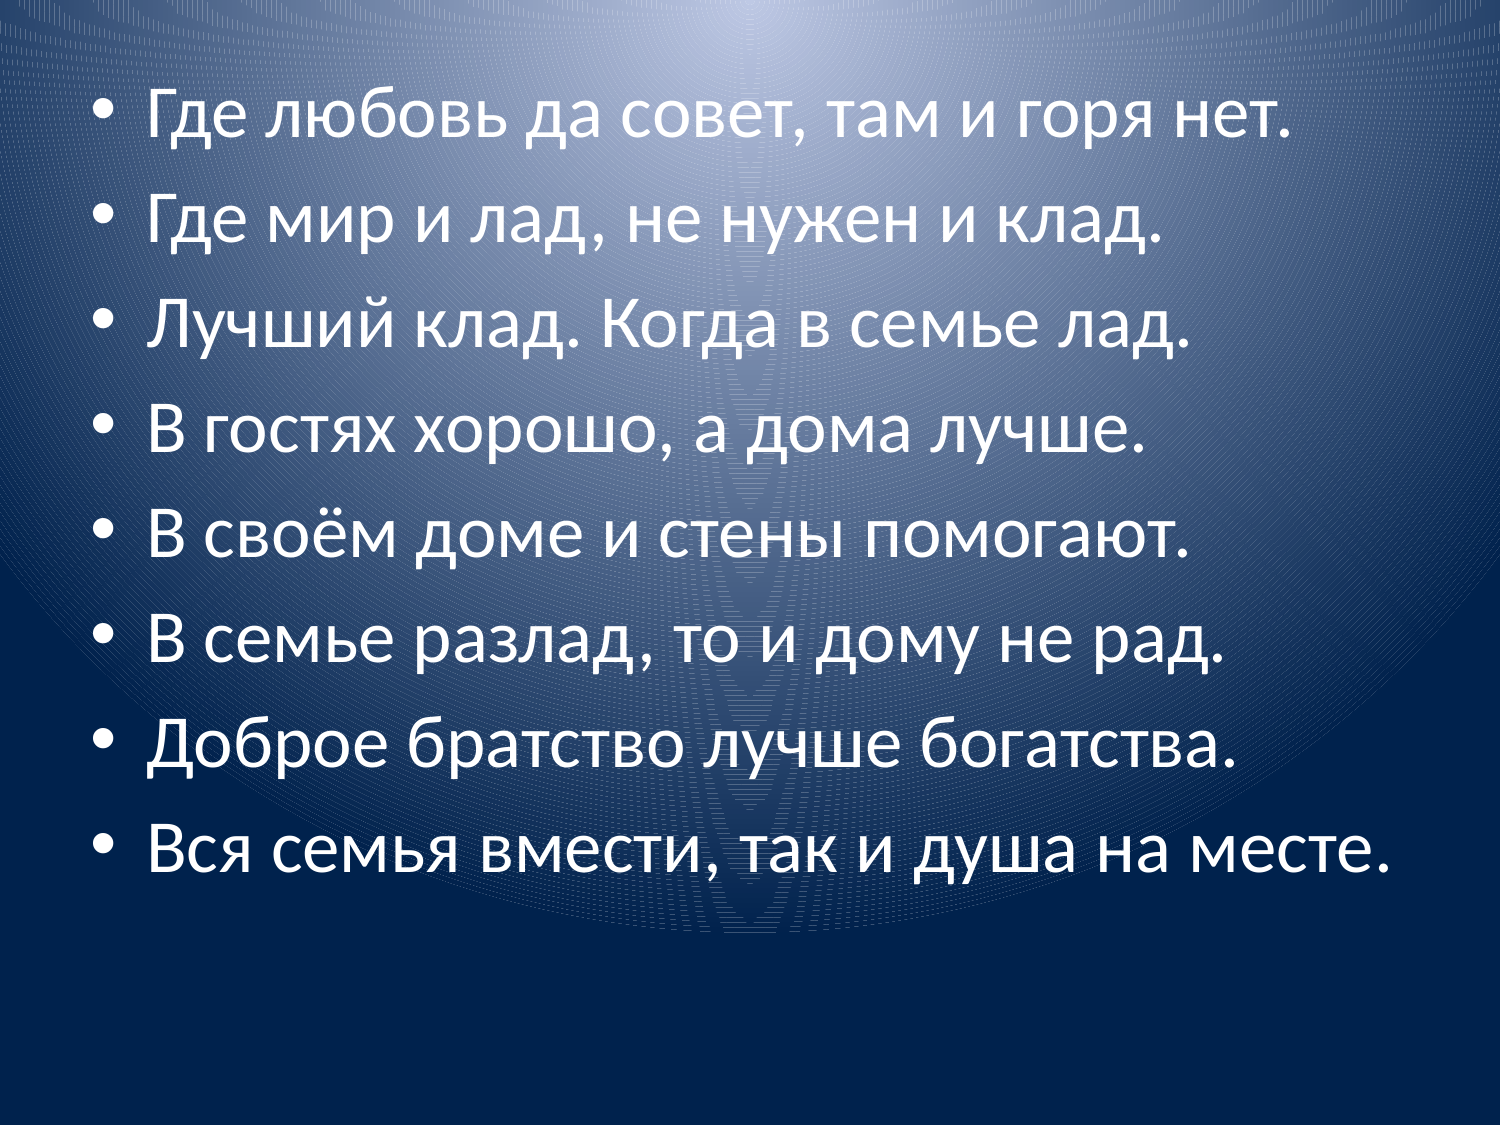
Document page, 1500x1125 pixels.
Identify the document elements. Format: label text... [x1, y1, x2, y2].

list Где любовь да совет, там и горя нет. Где мир и лад, не нужен и клад. Лучший клад. Когда в семье лад. В гостях хорошо, а дома лучше. В своём доме и стены помогают. В семье разлад, то и дому не рад. Доброе братство лучше богатства. Вся семья вмести, так и душа на месте. [75, 54, 1425, 1047]
